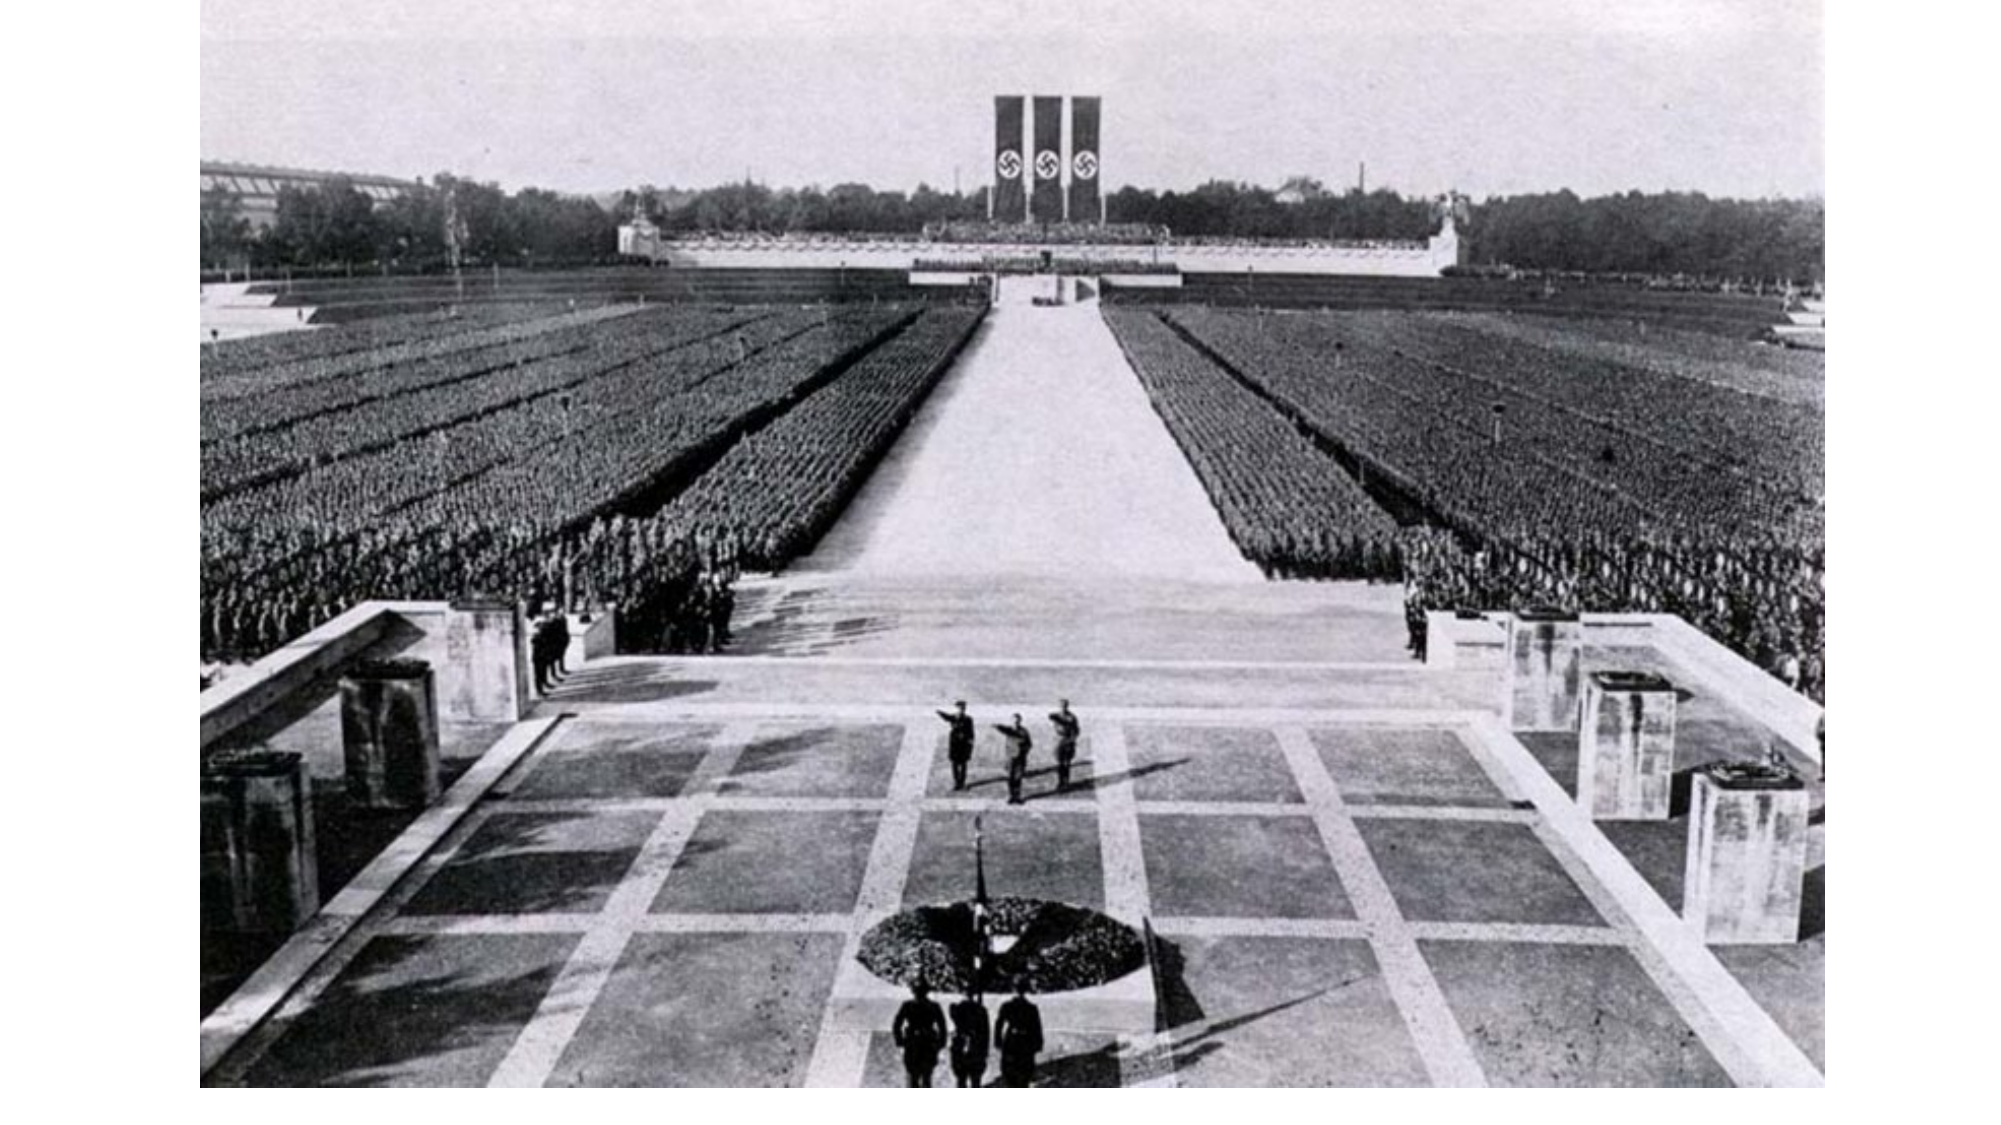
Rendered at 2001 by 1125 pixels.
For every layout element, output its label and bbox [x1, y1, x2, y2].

picture [200, 0, 1825, 1088]
